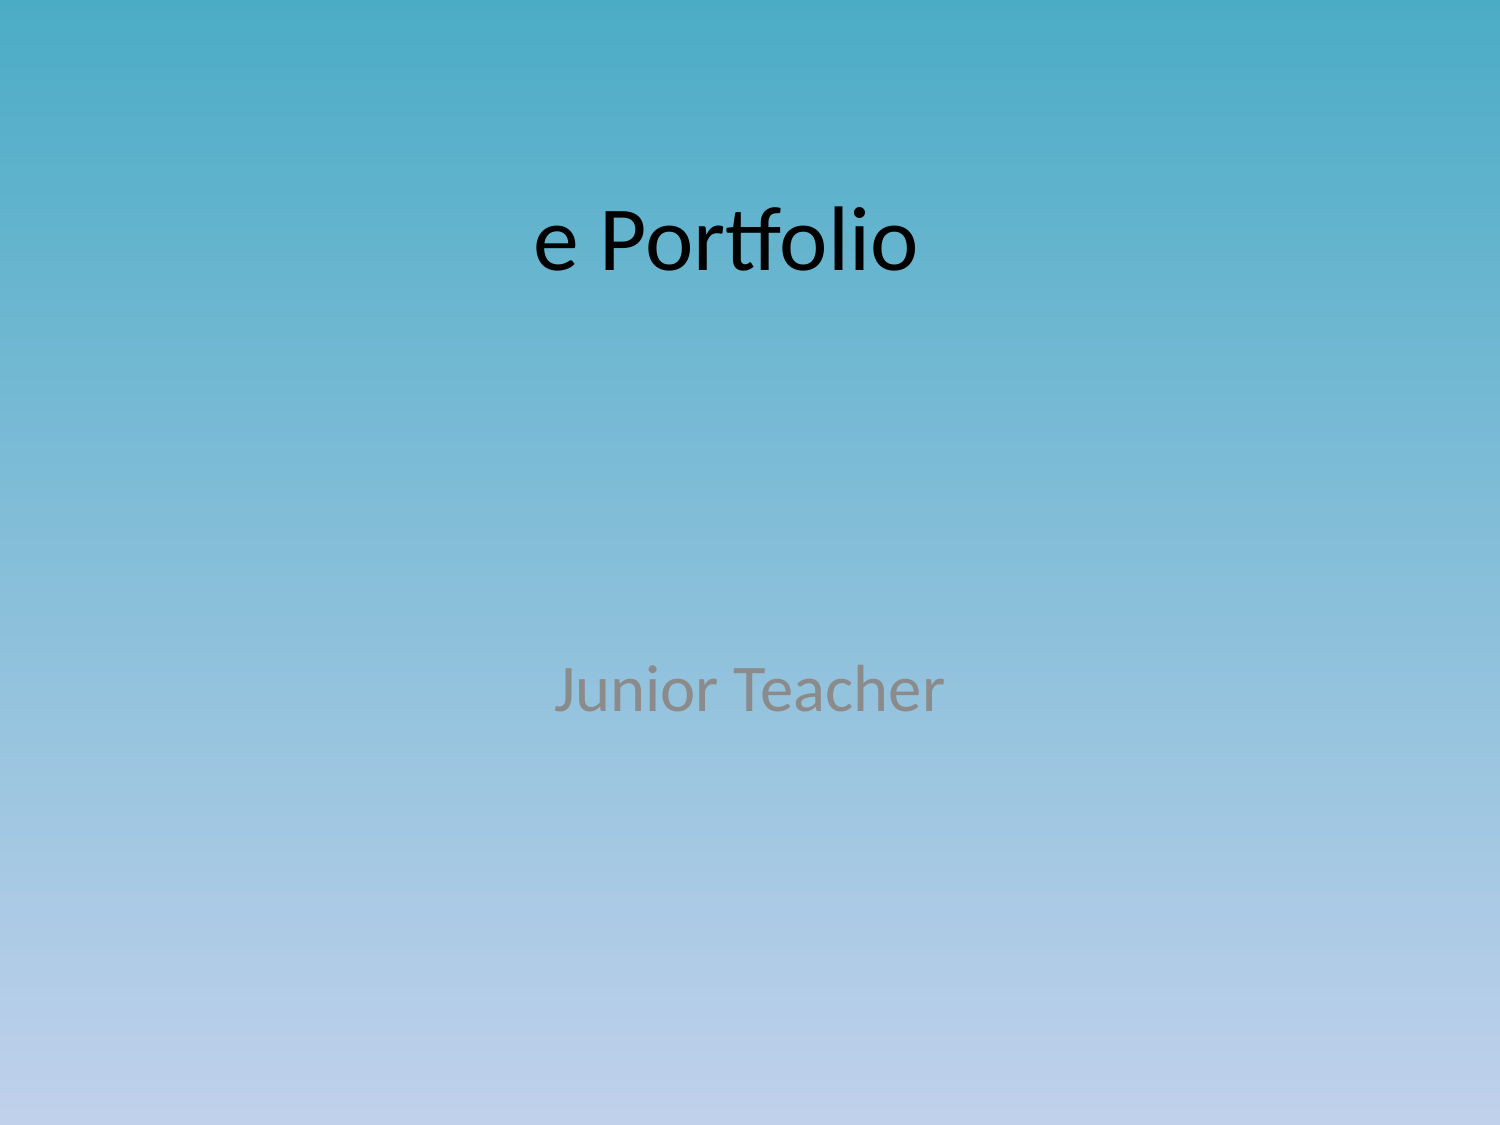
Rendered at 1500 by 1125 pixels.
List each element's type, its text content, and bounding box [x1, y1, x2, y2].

title e Portfolio [88, 113, 1364, 355]
subtitle Junior Teacher [225, 637, 1275, 925]
